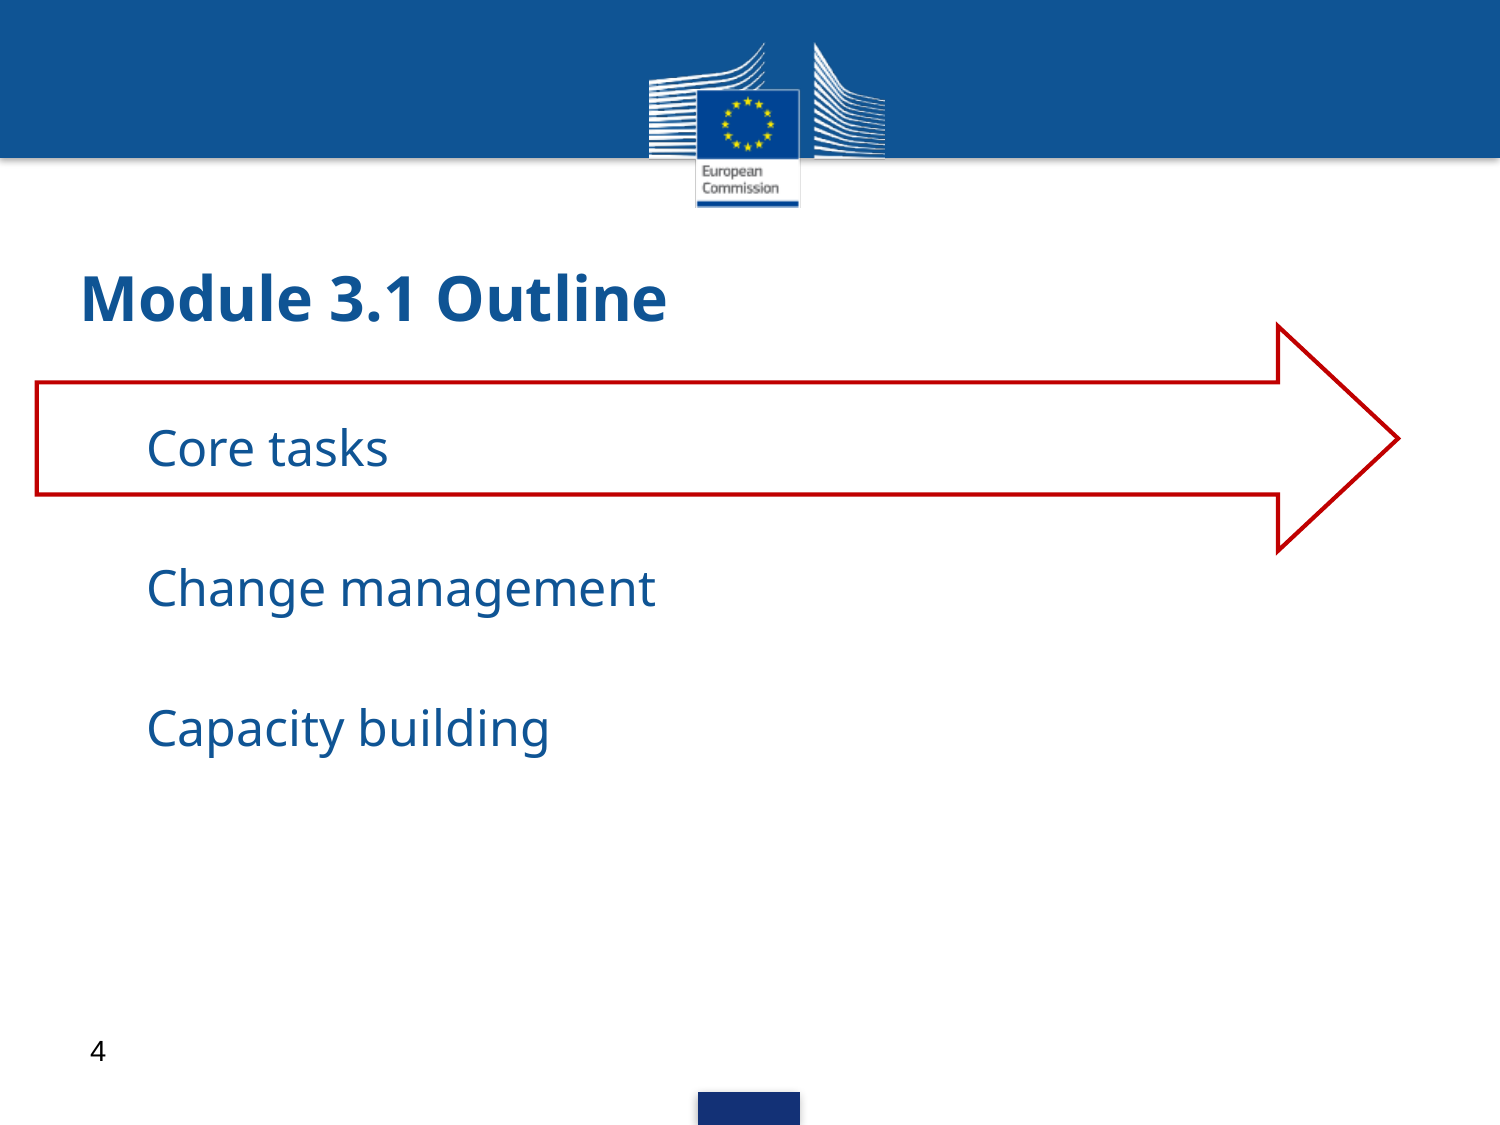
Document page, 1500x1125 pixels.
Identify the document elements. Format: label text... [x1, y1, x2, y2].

text_box [36, 326, 1399, 551]
title Module 3.1 Outline [64, 219, 1415, 374]
list Core tasks Change management Capacity building [75, 408, 1425, 988]
picture [649, 42, 885, 208]
slide_number 4 [74, 1024, 426, 1103]
